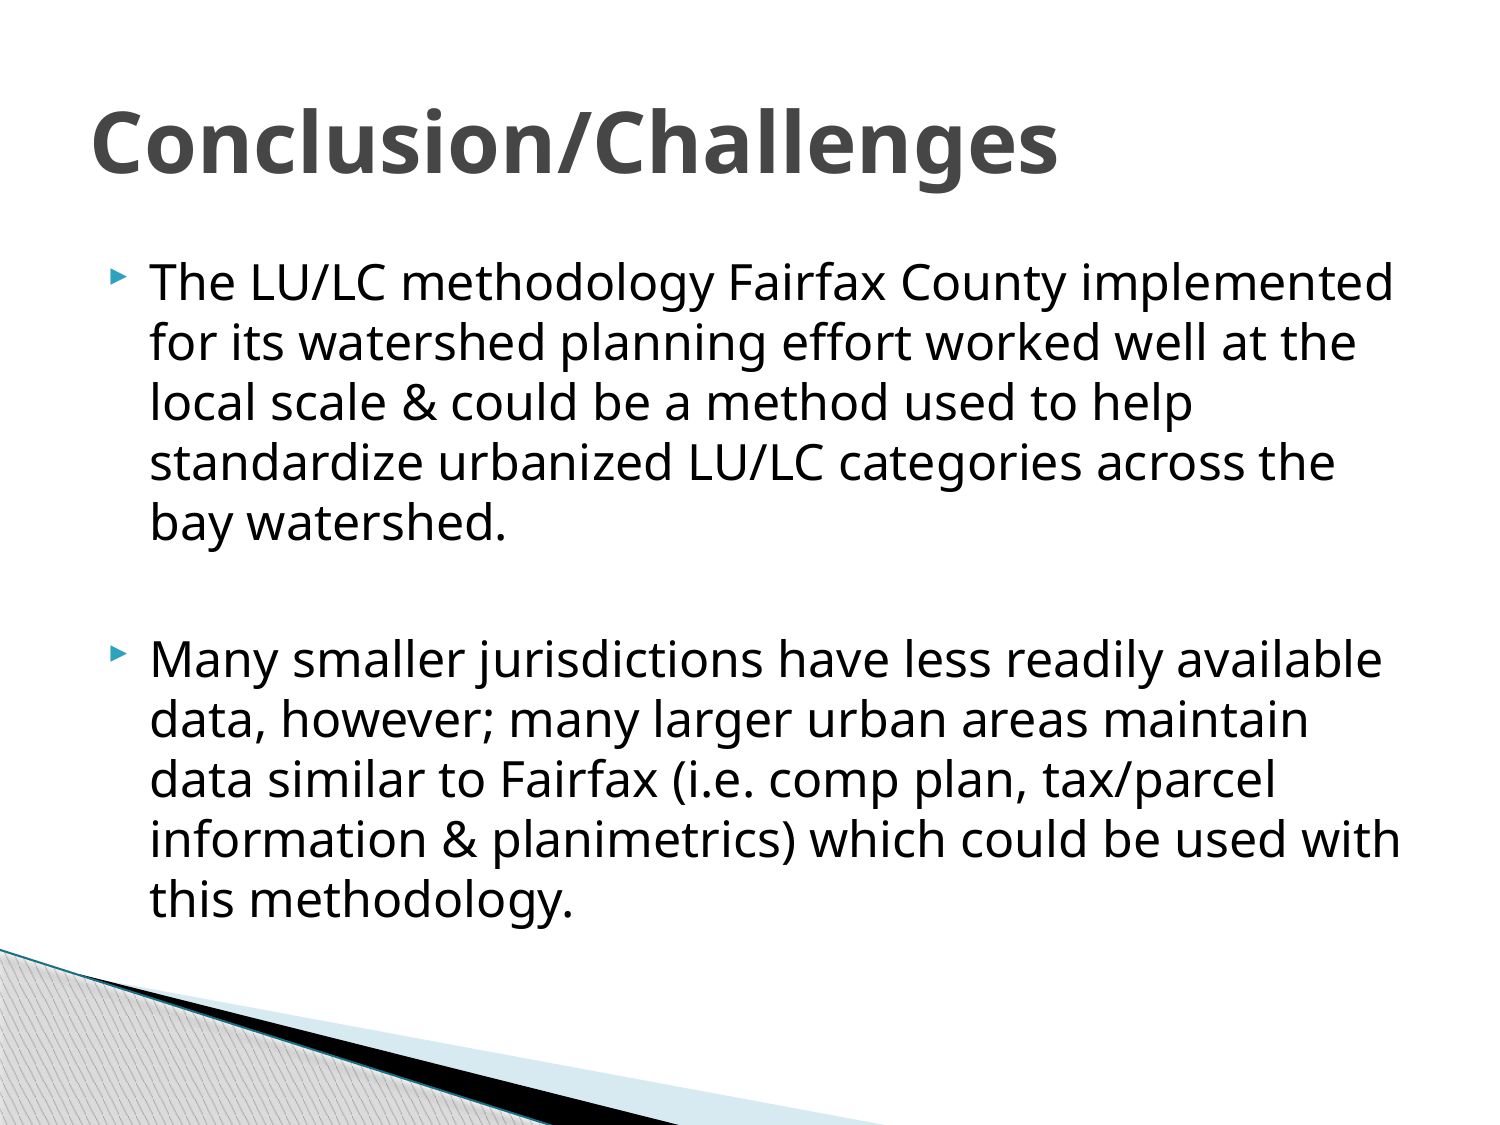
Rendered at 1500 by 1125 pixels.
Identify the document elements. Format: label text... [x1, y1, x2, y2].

list The LU/LC methodology Fairfax County implemented for its watershed planning effort worked well at the local scale & could be a method used to help standardize urbanized LU/LC categories across the bay watershed. Many smaller jurisdictions have less readily available data, however; many larger urban areas maintain data similar to Fairfax (i.e. comp plan, tax/parcel information & planimetrics) which could be used with this methodology. [75, 243, 1425, 986]
title Conclusion/Challenges [75, 45, 1425, 233]
